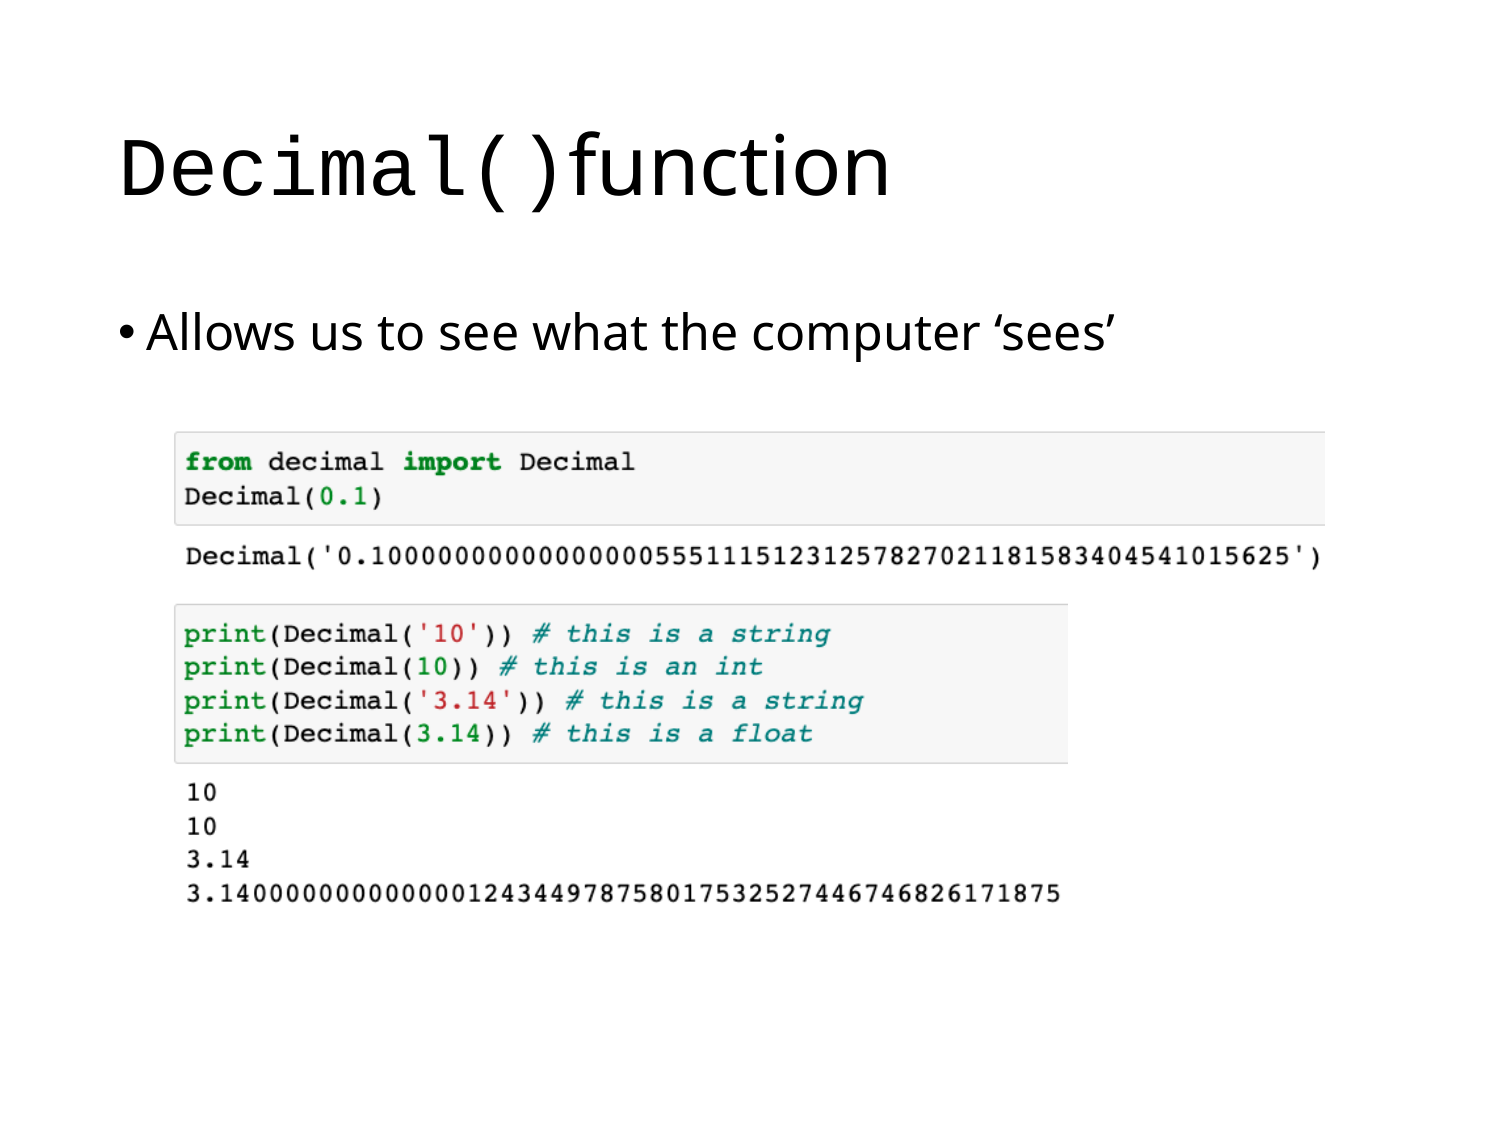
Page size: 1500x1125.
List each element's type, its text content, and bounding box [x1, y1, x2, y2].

list Allows us to see what the computer ‘sees’ [103, 299, 1397, 1014]
title Decimal()function [103, 59, 1397, 278]
picture [169, 600, 1068, 911]
picture [169, 425, 1325, 580]
